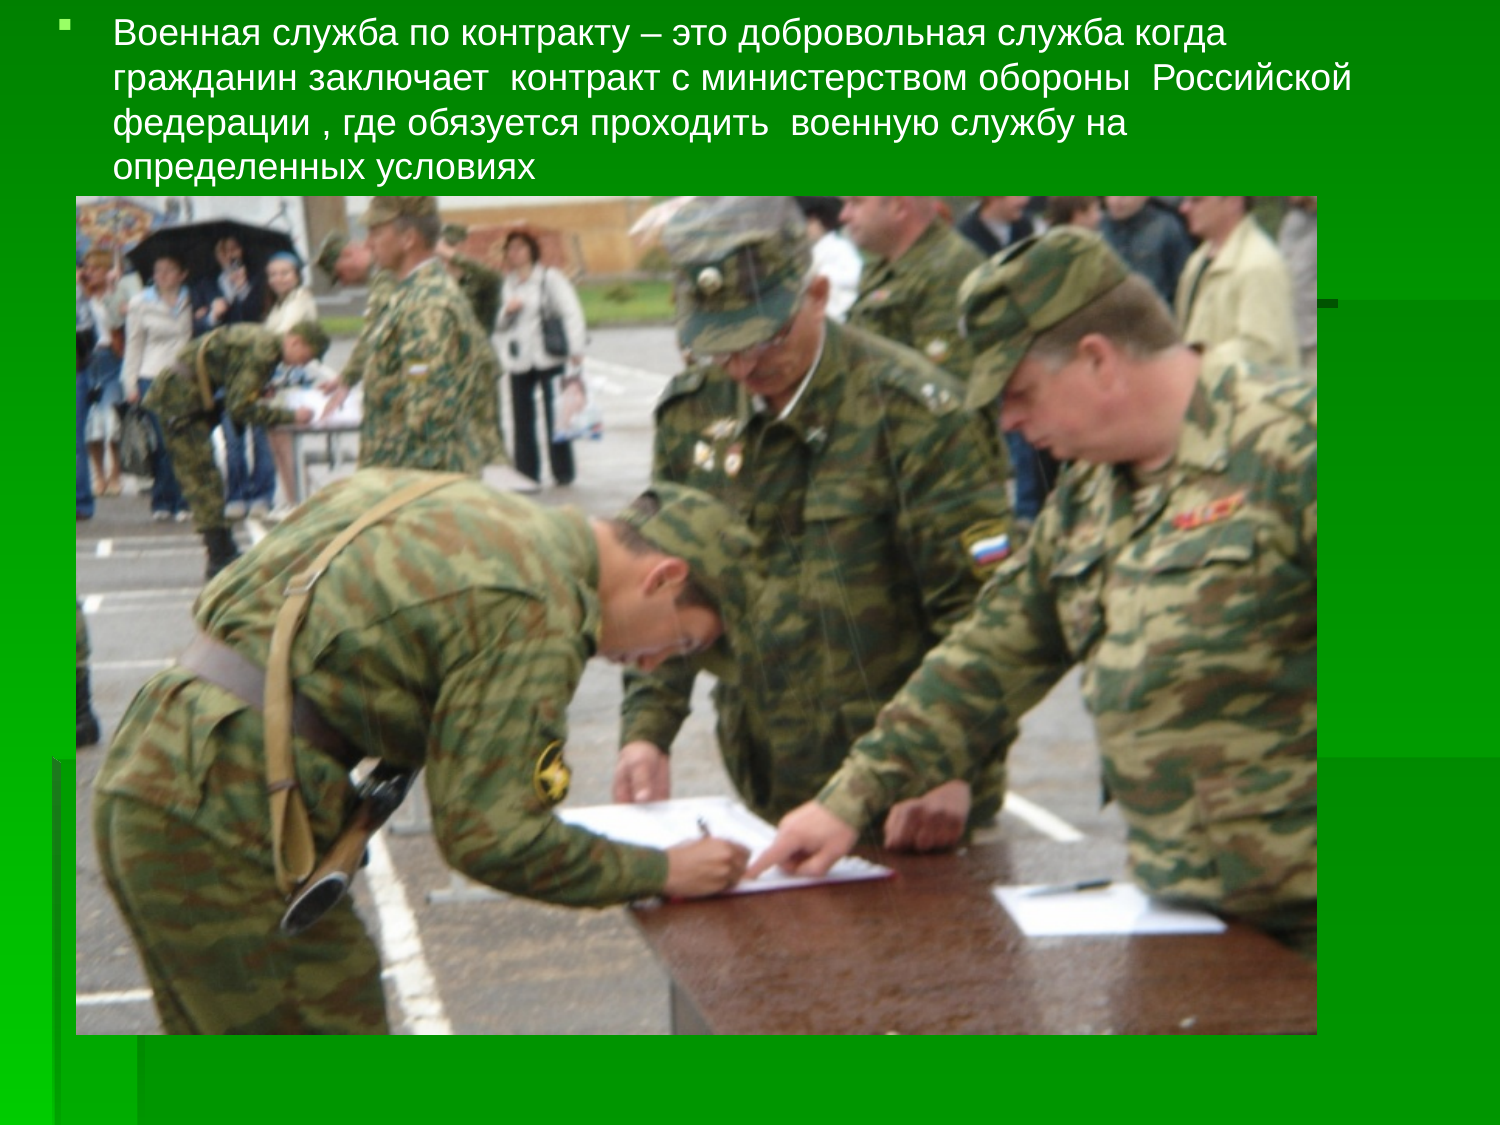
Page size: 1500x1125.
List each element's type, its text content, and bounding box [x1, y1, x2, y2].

picture [76, 196, 1318, 1036]
list Военная служба по контракту – это добровольная служба когда гражданин заключает контракт с министерством обороны Российской федерации , где обязуется проходить военную службу на определенных условиях [40, 0, 1392, 743]
